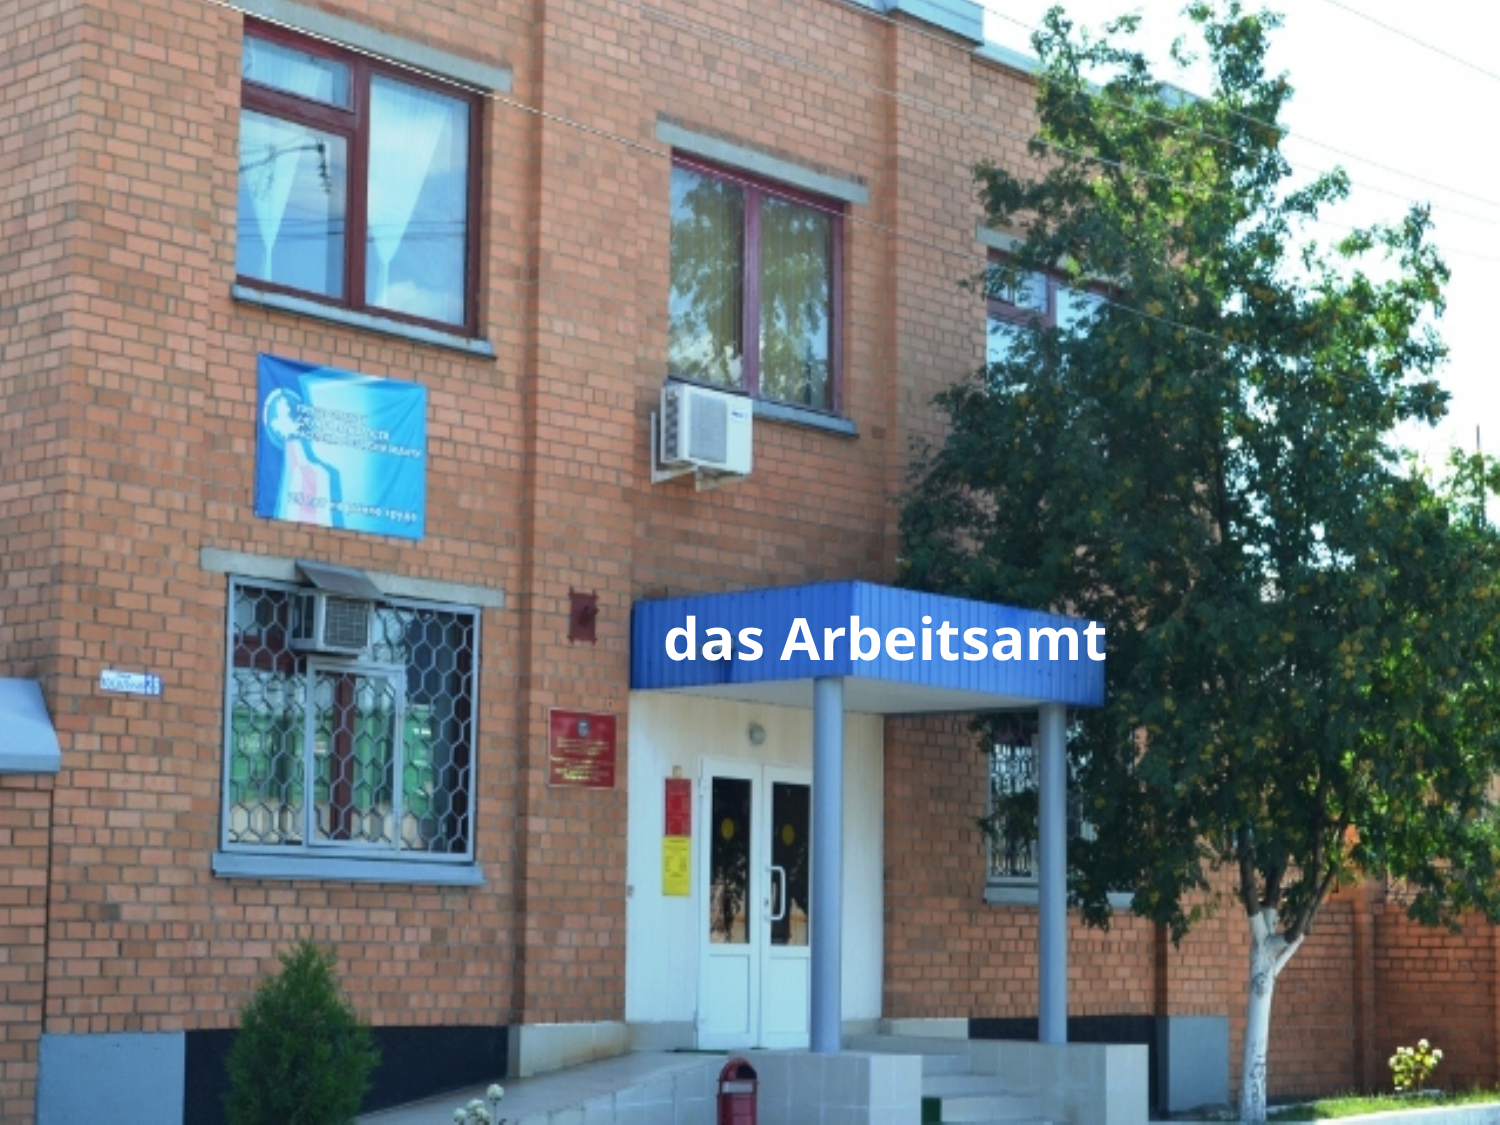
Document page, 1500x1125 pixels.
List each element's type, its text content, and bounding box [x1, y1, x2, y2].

text_box das Arbeitsamt [620, 594, 1152, 680]
picture [0, 0, 1500, 1125]
